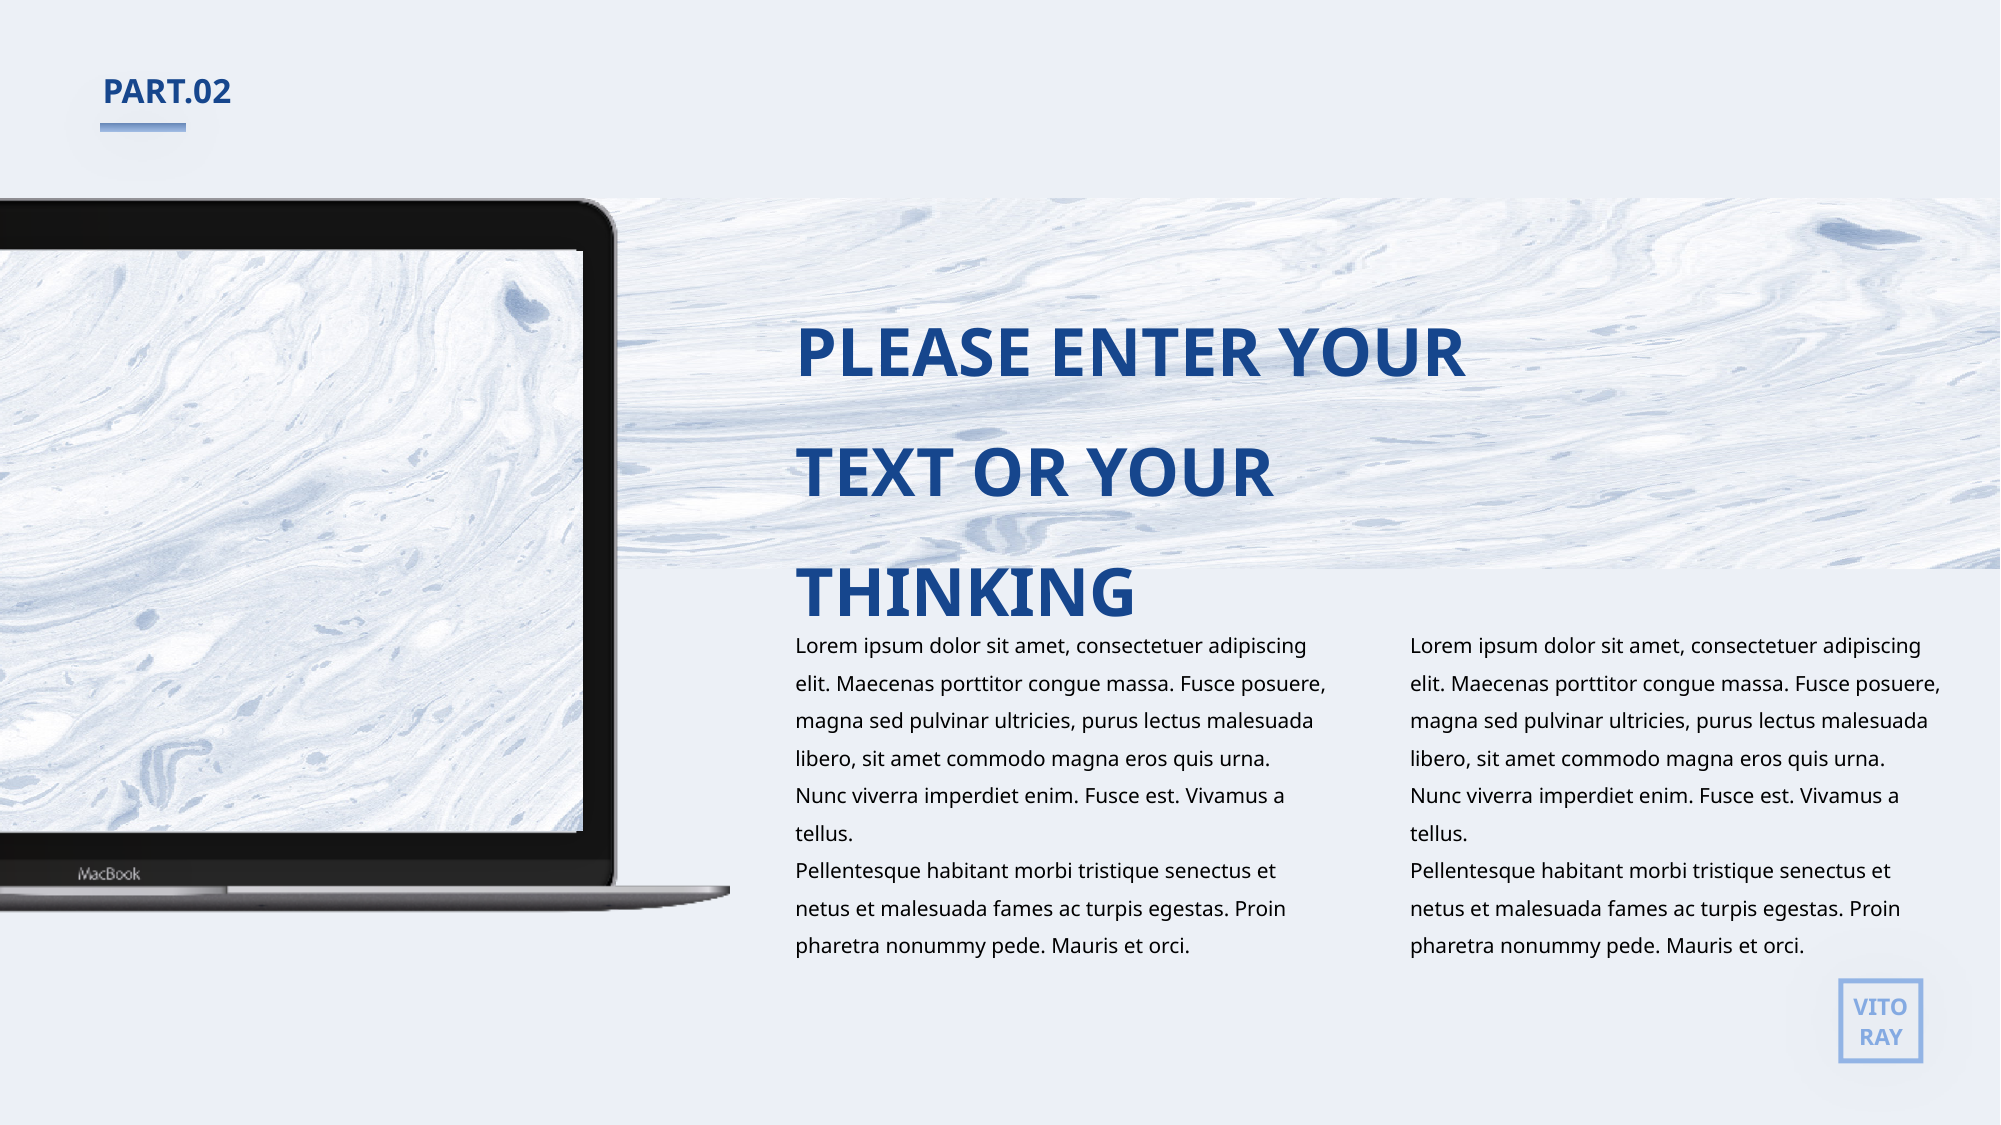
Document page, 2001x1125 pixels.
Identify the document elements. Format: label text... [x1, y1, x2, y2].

picture [0, 198, 730, 927]
text_box PART.02 [87, 62, 351, 117]
text_box [0, 197, 2000, 569]
text_box PLEASE ENTER YOUR TEXT OR YOUR THINKING [780, 262, 1625, 637]
text_box [1837, 1058, 1924, 1064]
text_box Lorem ipsum dolor sit amet, consectetuer adipiscing elit. Maecenas porttitor congue massa. Fusce posuere, magna sed pulvinar ultricies, purus lectus malesuada libero, sit amet commodo magna eros quis urna. Nunc viverra imperdiet enim. Fusce est. Vivamus a tellus. Pellentesque habitant morbi tristique senectus et netus et malesuada fames ac turpis egestas. Proin pharetra nonummy pede. Mauris et orci. [780, 637, 1345, 966]
text_box Lorem ipsum dolor sit amet, consectetuer adipiscing elit. Maecenas porttitor congue massa. Fusce posuere, magna sed pulvinar ultricies, purus lectus malesuada libero, sit amet commodo magna eros quis urna. Nunc viverra imperdiet enim. Fusce est. Vivamus a tellus. Pellentesque habitant morbi tristique senectus et netus et malesuada fames ac turpis egestas. Proin pharetra nonummy pede. Mauris et orci. [1395, 613, 1959, 966]
text_box [1837, 977, 1924, 984]
text_box VITO [1821, 984, 1941, 1015]
text_box [99, 123, 186, 132]
text_box RAY [1821, 1015, 1941, 1058]
